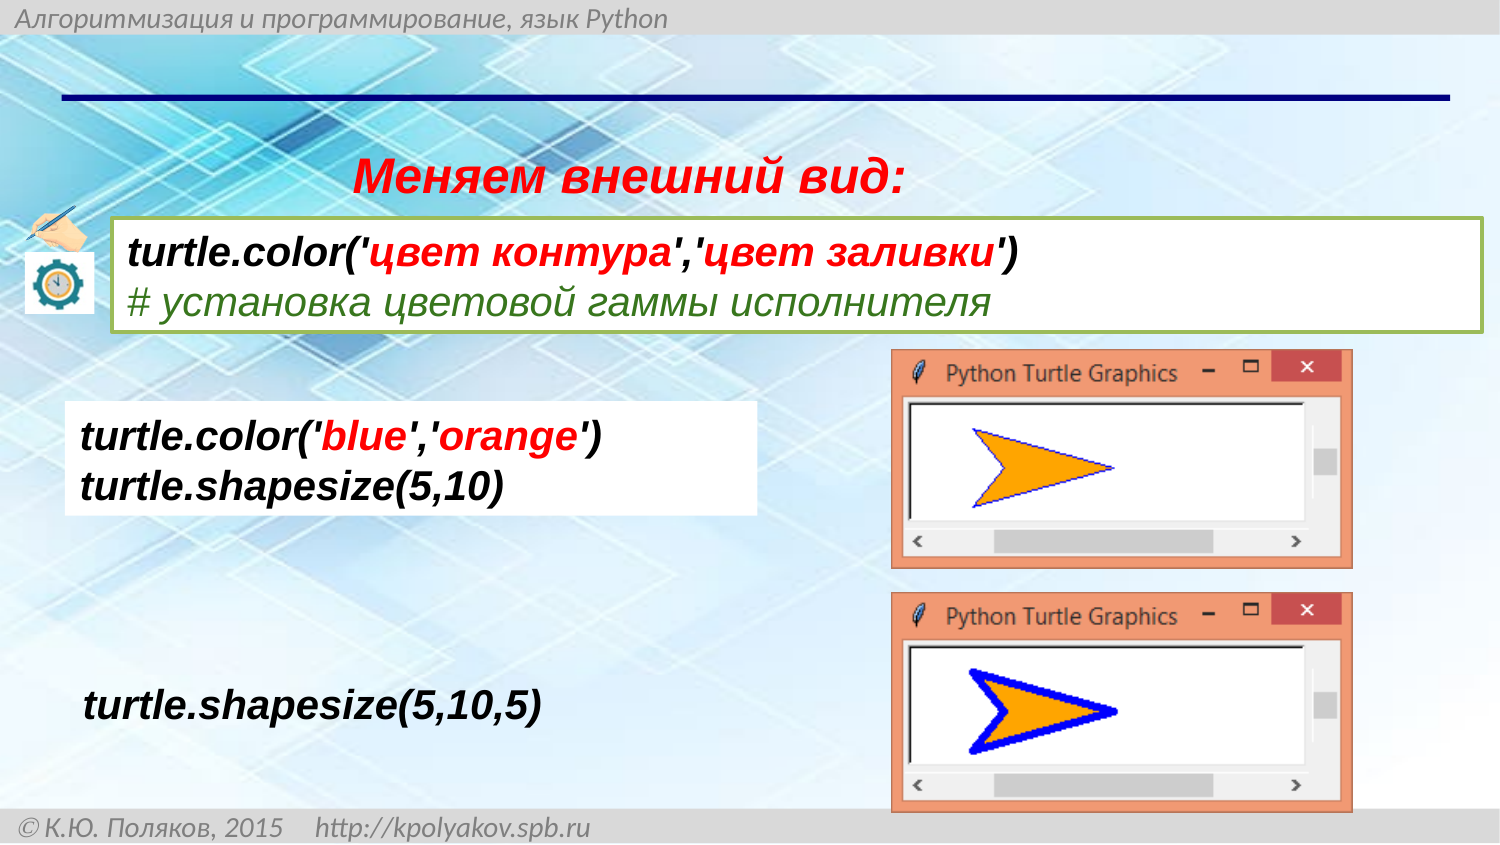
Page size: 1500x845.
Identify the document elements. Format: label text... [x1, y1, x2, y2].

text_box turtle.color('blue','orange') turtle.shapesize(5,10) [63, 399, 759, 518]
text_box Меняем внешний вид: [338, 136, 922, 211]
text_box turtle.shapesize(5,10,5) [67, 670, 758, 735]
text_box turtle.color('цвет контура','цвет заливки') # установка цветовой гаммы исполнителя [110, 216, 1484, 334]
picture [0, 35, 1500, 814]
